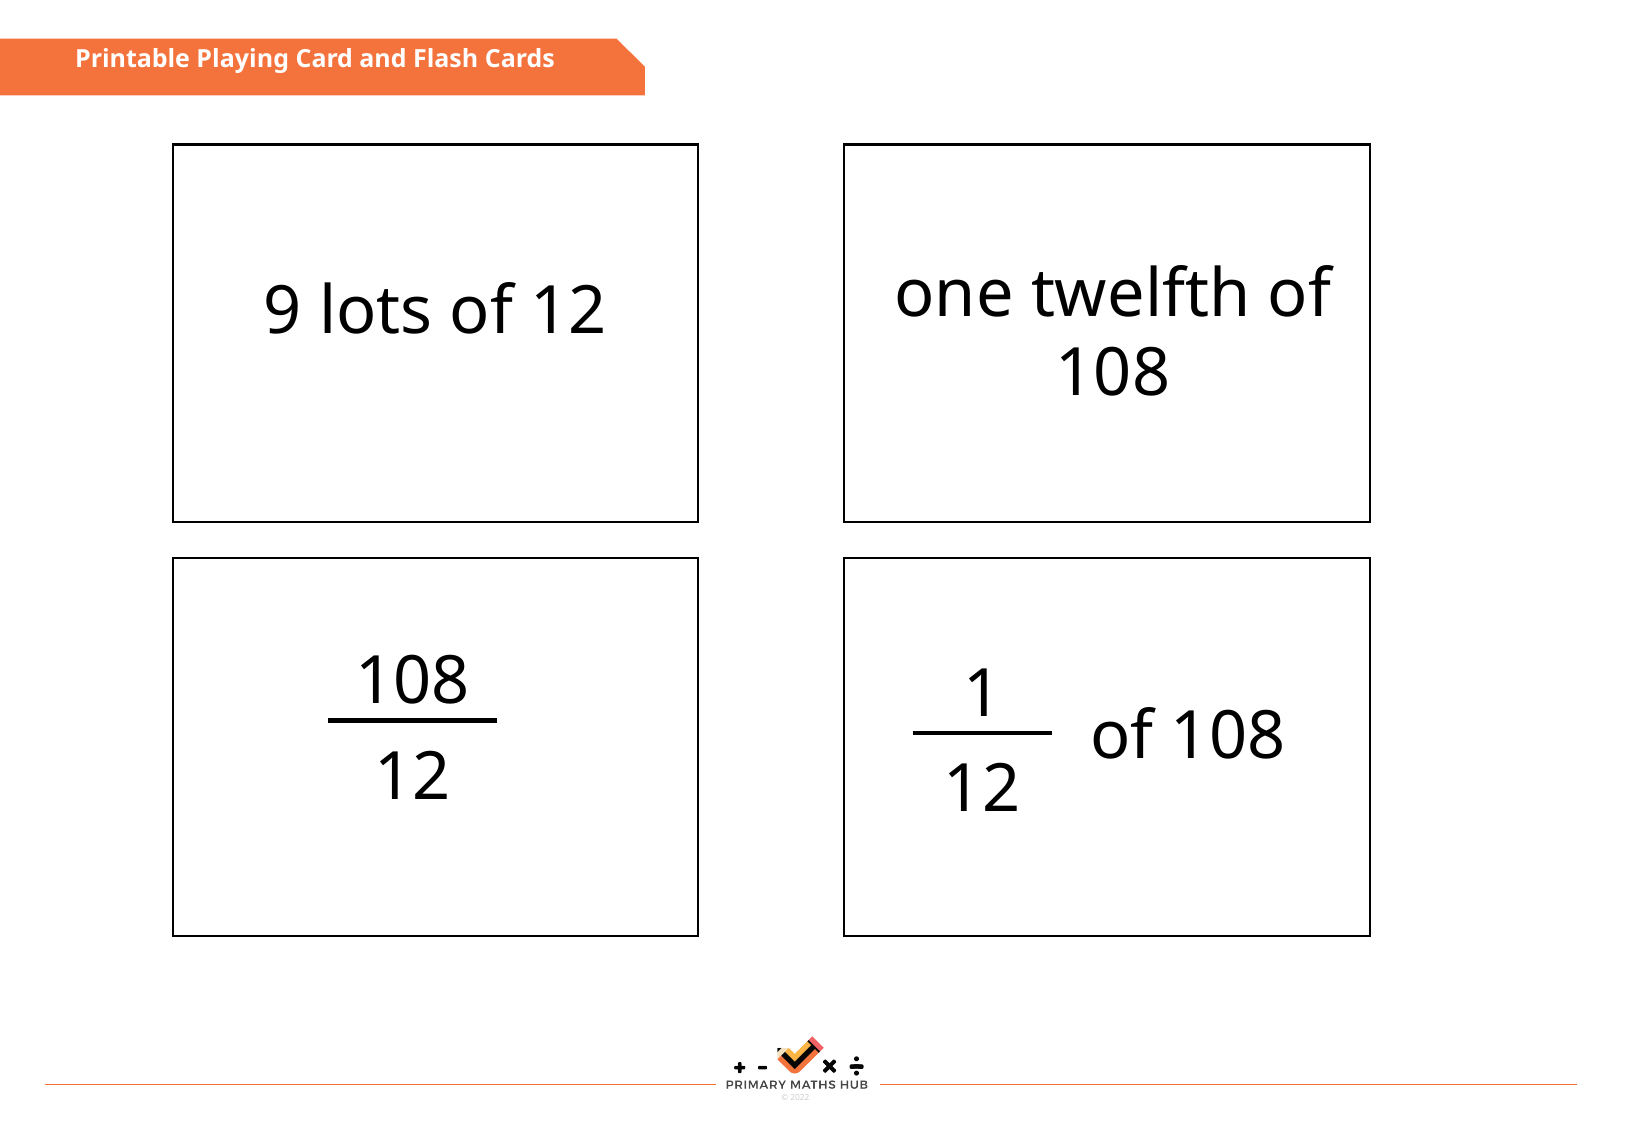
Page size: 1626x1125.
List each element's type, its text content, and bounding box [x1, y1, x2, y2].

text_box one twelfth of 108 [879, 241, 1347, 417]
text_box [172, 557, 699, 937]
table_header 108 [328, 625, 497, 718]
text_box [172, 143, 699, 259]
text_box © 2022 [720, 1084, 870, 1110]
text_box [172, 355, 699, 523]
text_box [843, 143, 1371, 523]
picture [722, 1034, 872, 1094]
table_header 1 [913, 638, 1052, 731]
text_box Printable Playing Card and Flash Cards [0, 37, 646, 97]
table_cell 12 [328, 723, 497, 815]
text_box of 108 [1058, 684, 1318, 780]
text_box 9 lots of 12 [172, 259, 699, 355]
text_box [843, 557, 1371, 937]
table_cell 12 [913, 735, 1052, 828]
